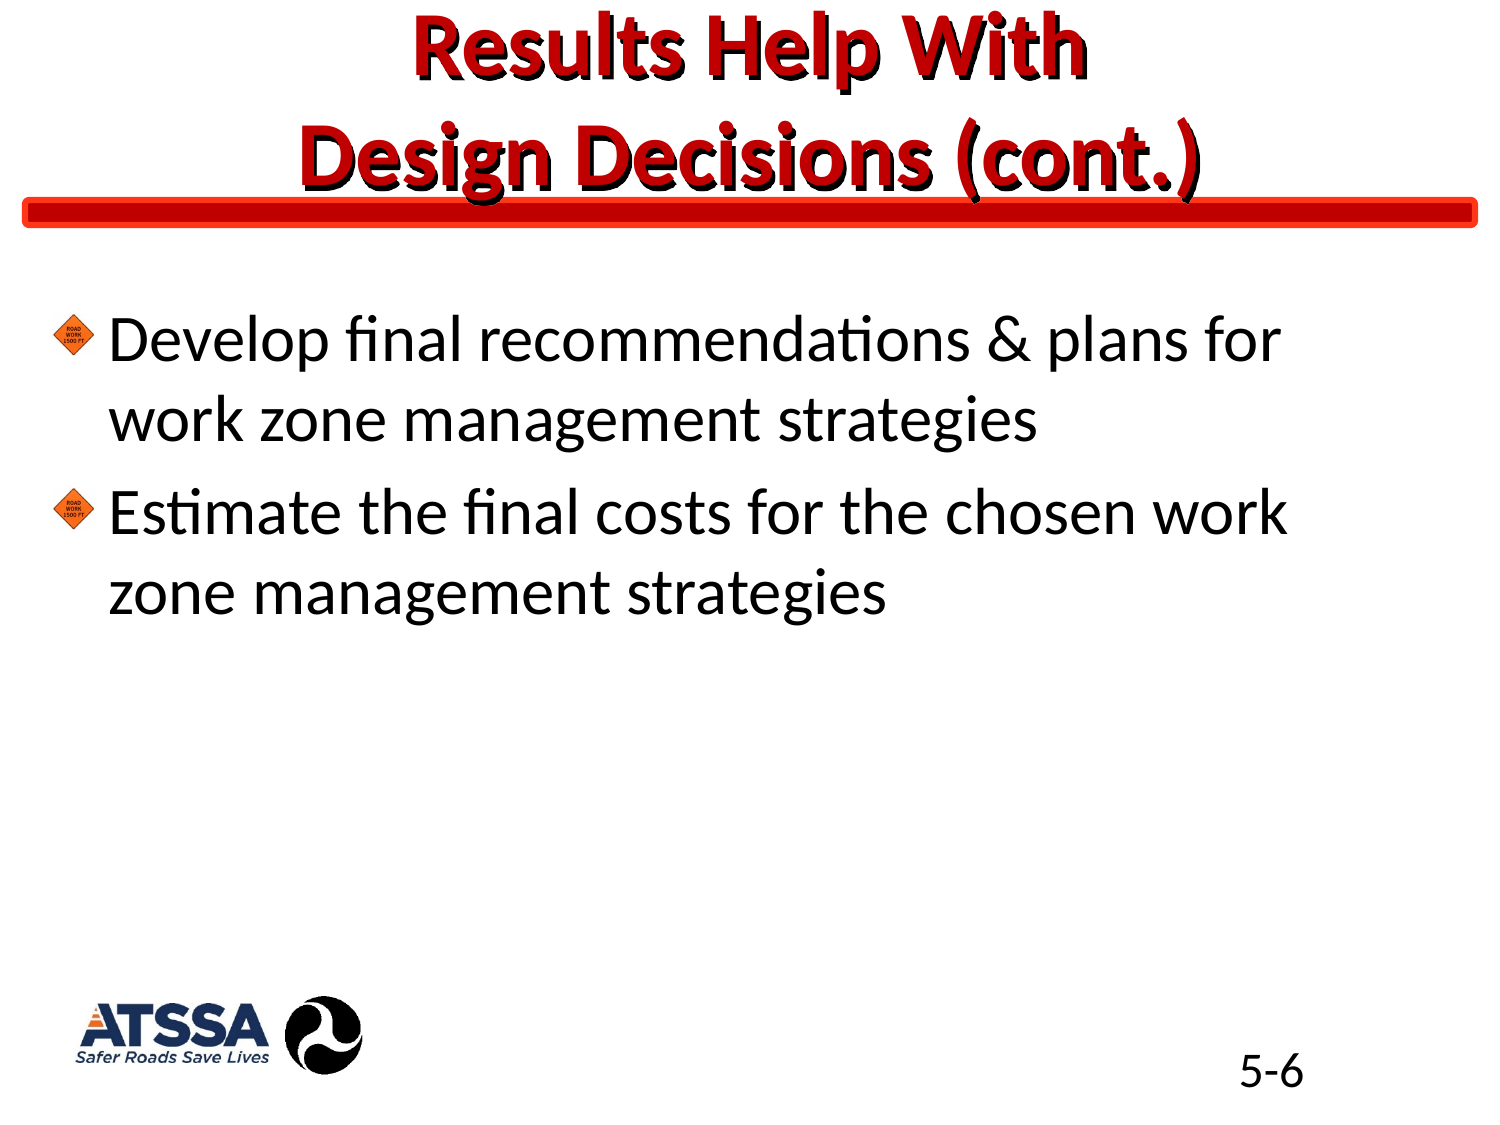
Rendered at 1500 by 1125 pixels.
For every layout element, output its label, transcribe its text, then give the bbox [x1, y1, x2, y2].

picture [276, 989, 370, 1077]
picture [52, 313, 95, 356]
list Develop final recommendations & plans for work zone management strategies Estimate the final costs for the chosen work zone management strategies [37, 287, 1413, 922]
title Results Help With Design Decisions (cont.) [0, 0, 1500, 188]
picture [52, 487, 95, 530]
picture [75, 1003, 269, 1063]
